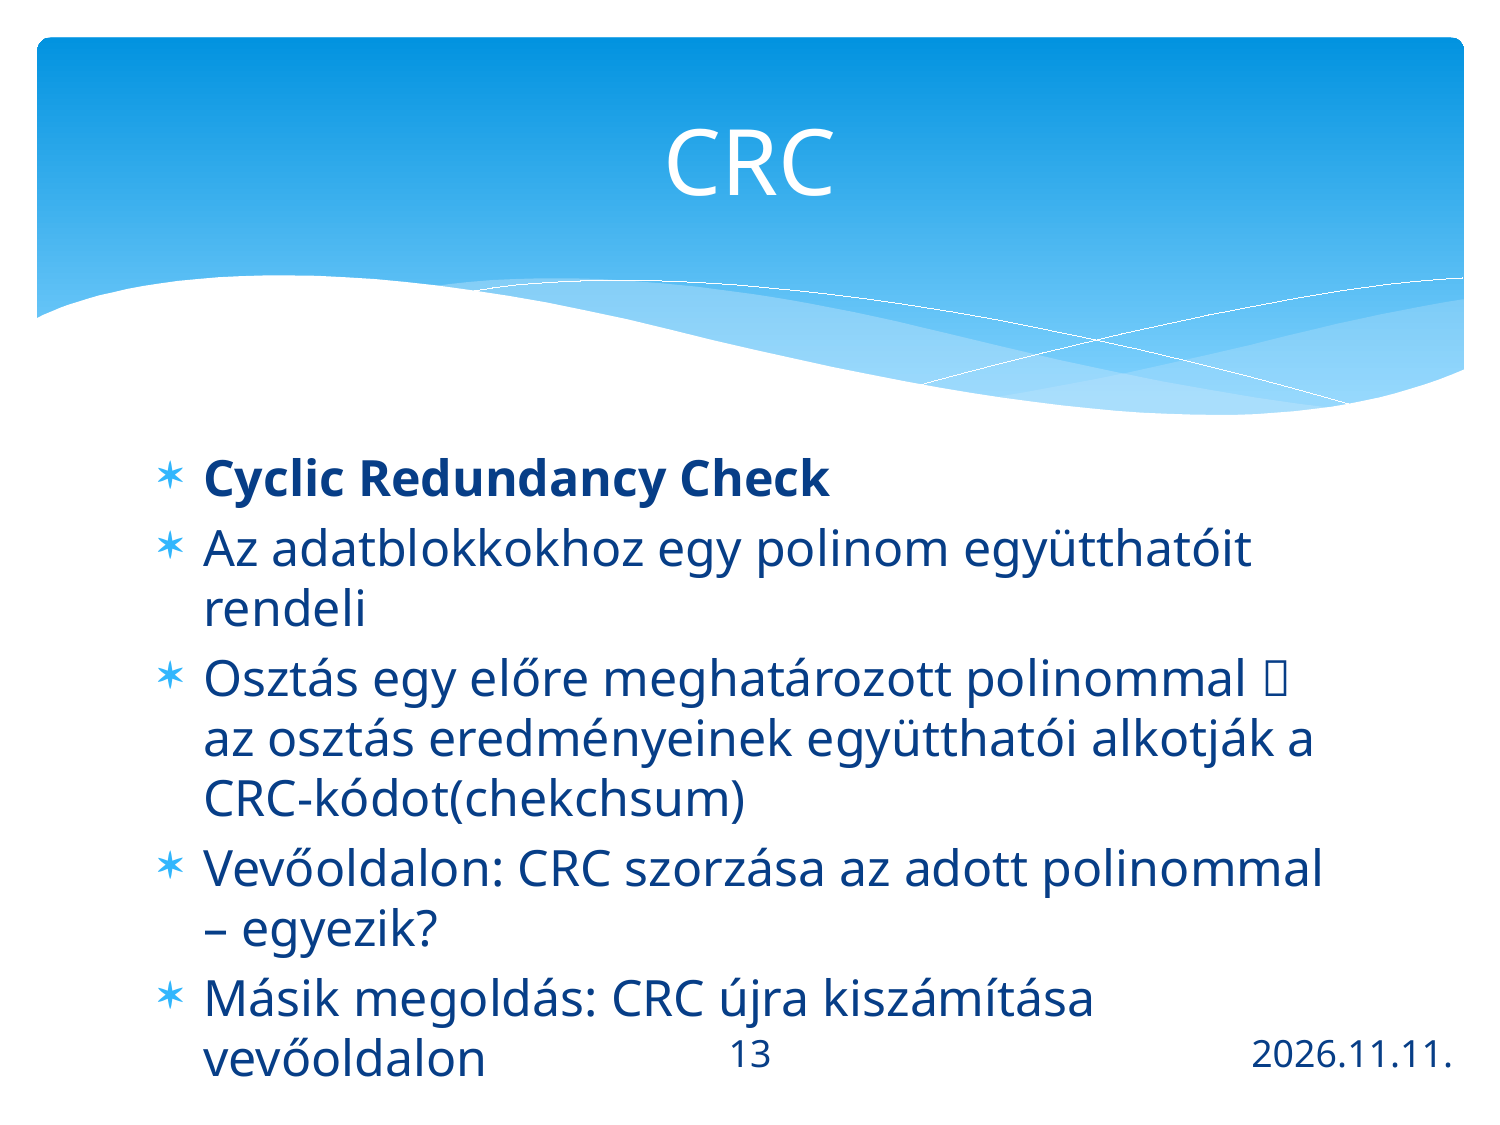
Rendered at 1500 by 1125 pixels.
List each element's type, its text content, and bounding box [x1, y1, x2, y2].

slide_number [847, 1025, 1469, 1086]
title CRC [75, 55, 1425, 261]
list Cyclic Redundancy Check Az adatblokkokhoz egy polinom együtthatóit rendeli Osztás egy előre meghatározott polinommal  az osztás eredményeinek együtthatói alkotják a CRC-kódot(chekchsum) Vevőoldalon: CRC szorzása az adott polinommal – egyezik? Másik megoldás: CRC újra kiszámítása vevőoldalon [143, 438, 1359, 1005]
slide_number 13 [654, 1025, 846, 1086]
